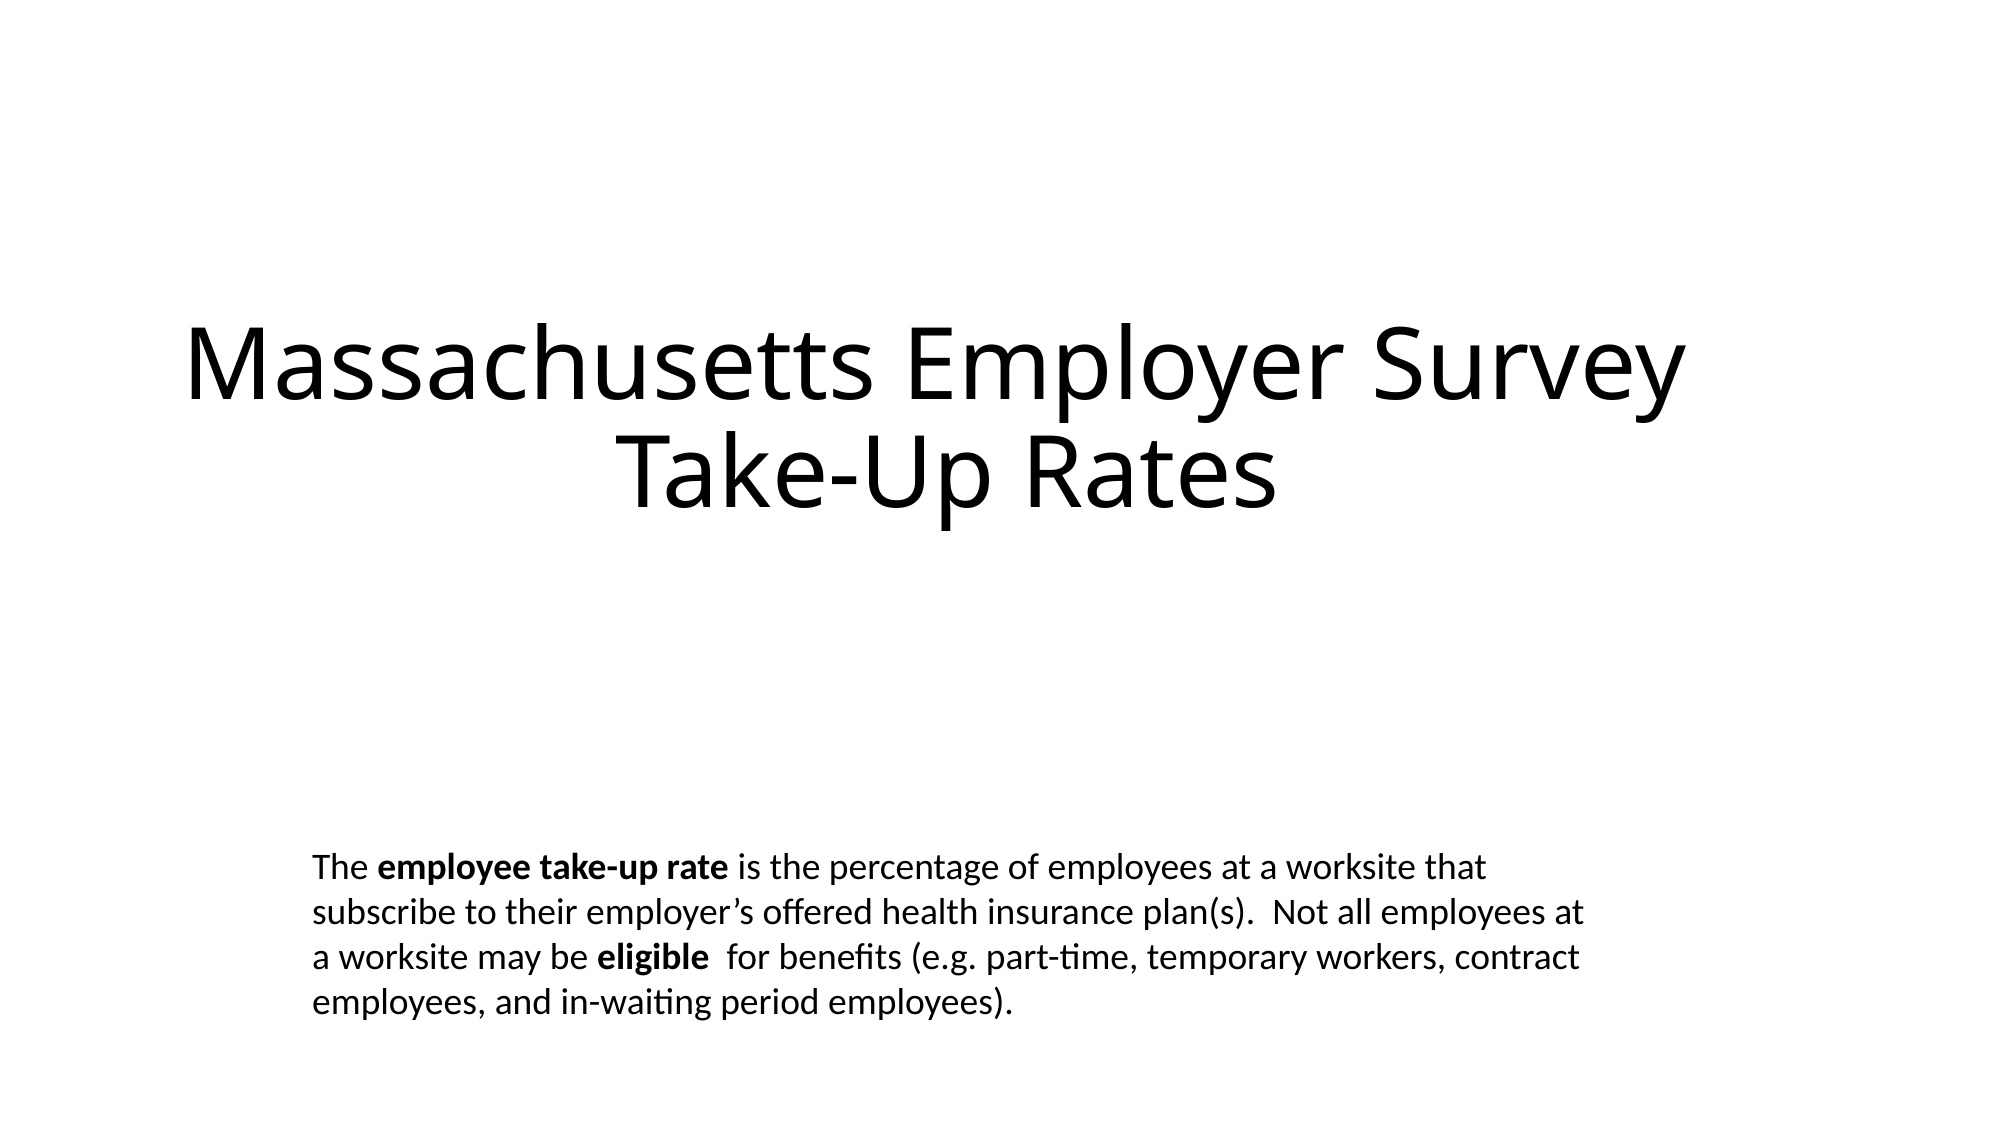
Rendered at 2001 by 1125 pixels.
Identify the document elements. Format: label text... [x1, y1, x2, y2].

text_box The employee take-up rate is the percentage of employees at a worksite that subscribe to their employer’s offered health insurance plan(s). Not all employees at a worksite may be eligible for benefits (e.g. part-time, temporary workers, contract employees, and in-waiting period employees). [297, 834, 1614, 1030]
title Massachusetts Employer Survey Take-Up Rates [118, 184, 1778, 659]
